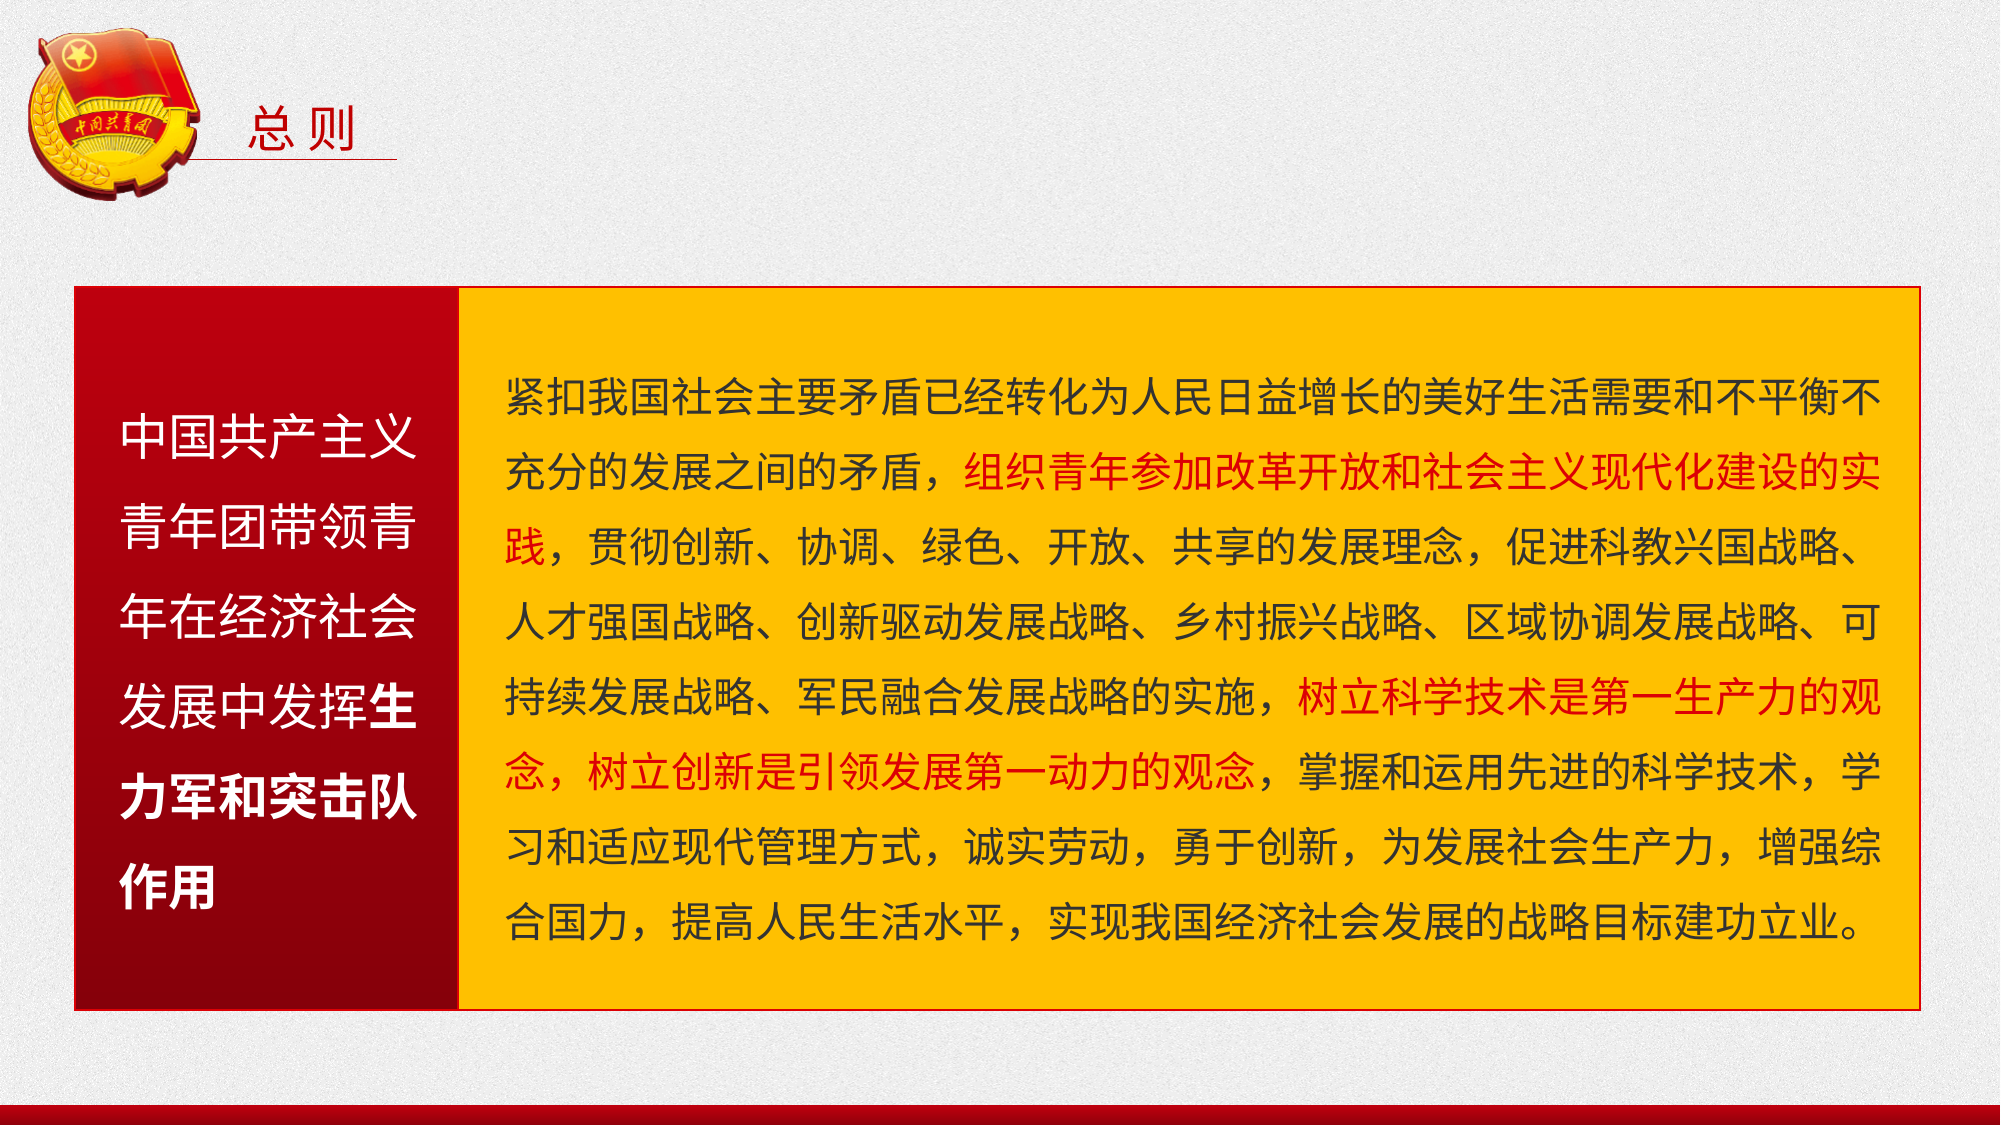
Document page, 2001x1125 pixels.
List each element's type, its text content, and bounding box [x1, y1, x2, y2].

text_box [74, 286, 459, 1011]
text_box 中国共产主义青年团带领青年在经济社会发展中发挥生力军和突击队作用 [103, 368, 458, 924]
text_box 紧扣我国社会主要矛盾已经转化为人民日益增长的美好生活需要和不平衡不充分的发展之间的矛盾，组织青年参加改革开放和社会主义现代化建设的实践，贯彻创新、协调、绿色、开放、共享的发展理念，促进科教兴国战略、人才强国战略、创新驱动发展战略、乡村振兴战略、区域协调发展战略、可持续发展战略、军民融合发展战略的实施，树立科学技术是第一生产力的观念，树立创新是引领发展第一动力的观念，掌握和运用先进的科学技术，学习和适应现代管理方式，诚实劳动，勇于创新，为发展社会生产力，增强综合国力，提高人民生活水平，实现我国经济社会发展的战略目标建功立业。 [489, 338, 1921, 953]
picture [0, 0, 2001, 1125]
text_box 总 则 [231, 90, 373, 159]
text_box [459, 286, 1921, 1011]
text_box 总 则 [231, 160, 373, 165]
